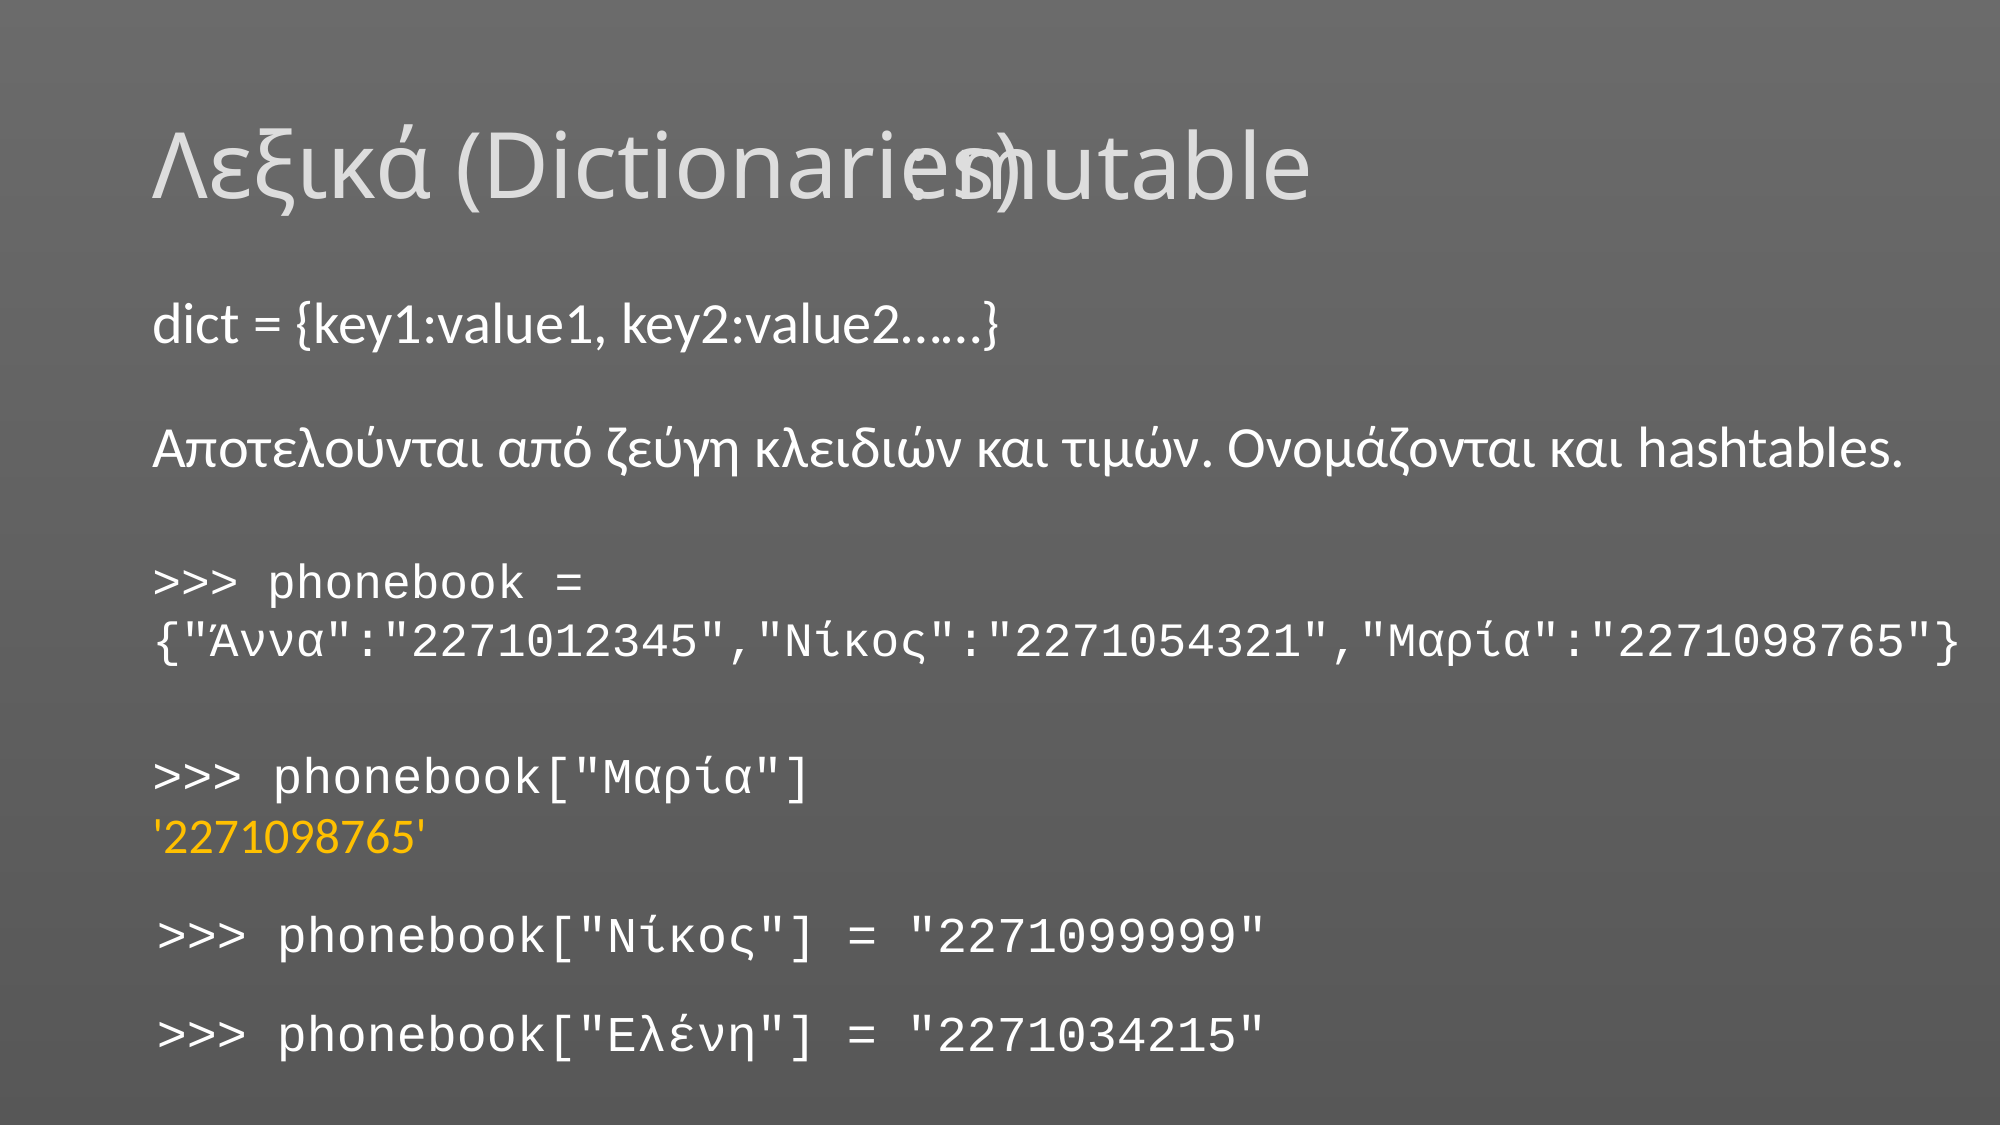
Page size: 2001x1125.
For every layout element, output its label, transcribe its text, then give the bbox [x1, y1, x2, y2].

text_box Αποτελούνται από ζεύγη κλειδιών και τιμών. Ονομάζονται και hashtables. [137, 401, 1950, 487]
title Λεξικά (Dictionaries) [137, 59, 1863, 278]
text_box >>> phonebook["Ελένη"] = "2271034215" [142, 994, 1282, 1069]
text_box >>> phonebook["Νίκος"] = "2271099999" [142, 895, 1282, 971]
text_box dict = {key1:value1, key2:value2……} [137, 277, 1114, 363]
text_box : mutable [891, 100, 1739, 226]
text_box >>> phonebook = {"Άννα":"2271012345","Νίκος":"2271054321","Μαρία":"2271098765"} [137, 543, 2000, 674]
text_box >>> phonebook["Μαρία"] '2271098765' [137, 735, 1138, 871]
